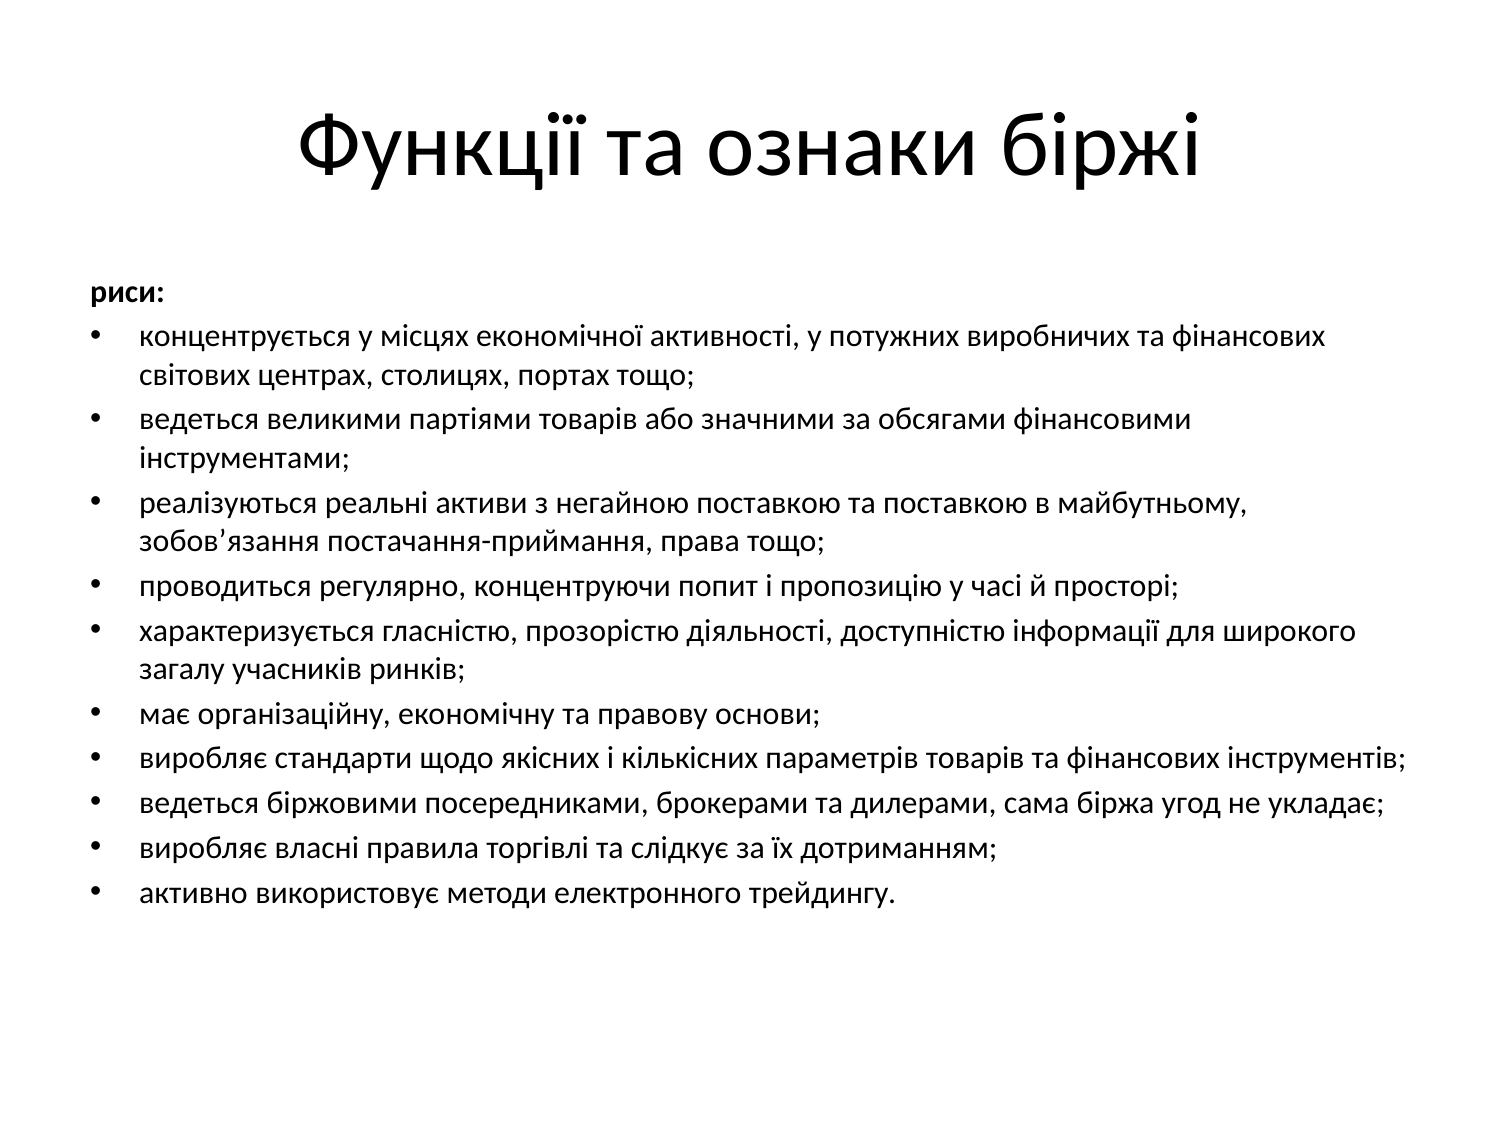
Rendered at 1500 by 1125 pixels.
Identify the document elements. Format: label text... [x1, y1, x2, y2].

title Функції та ознаки біржі [75, 45, 1425, 233]
list риси: концентрується у місцях економічної активності, у потужних виробничих та фінансових світових центрах, столицях, портах тощо; ведеться великими партіями товарів або значними за обсягами фінансовими інструментами; реалізуються реальні активи з негайною поставкою та поставкою в майбутньому, зобов’язання постачання-приймання, права тощо; проводиться регулярно, концентруючи попит і пропозицію у часі й просторі; характеризується гласністю, прозорістю діяльності, доступністю інформації для широкого загалу учасників ринків; має організаційну, економічну та правову основи; виробляє стандарти щодо якісних і кількісних параметрів товарів та фінансових інструментів; ведеться біржовими посередниками, брокерами та дилерами, сама біржа угод не укладає; виробляє власні правила торгівлі та слідкує за їх дотриманням; активно використовує методи електронного трейдингу. [75, 262, 1425, 1005]
